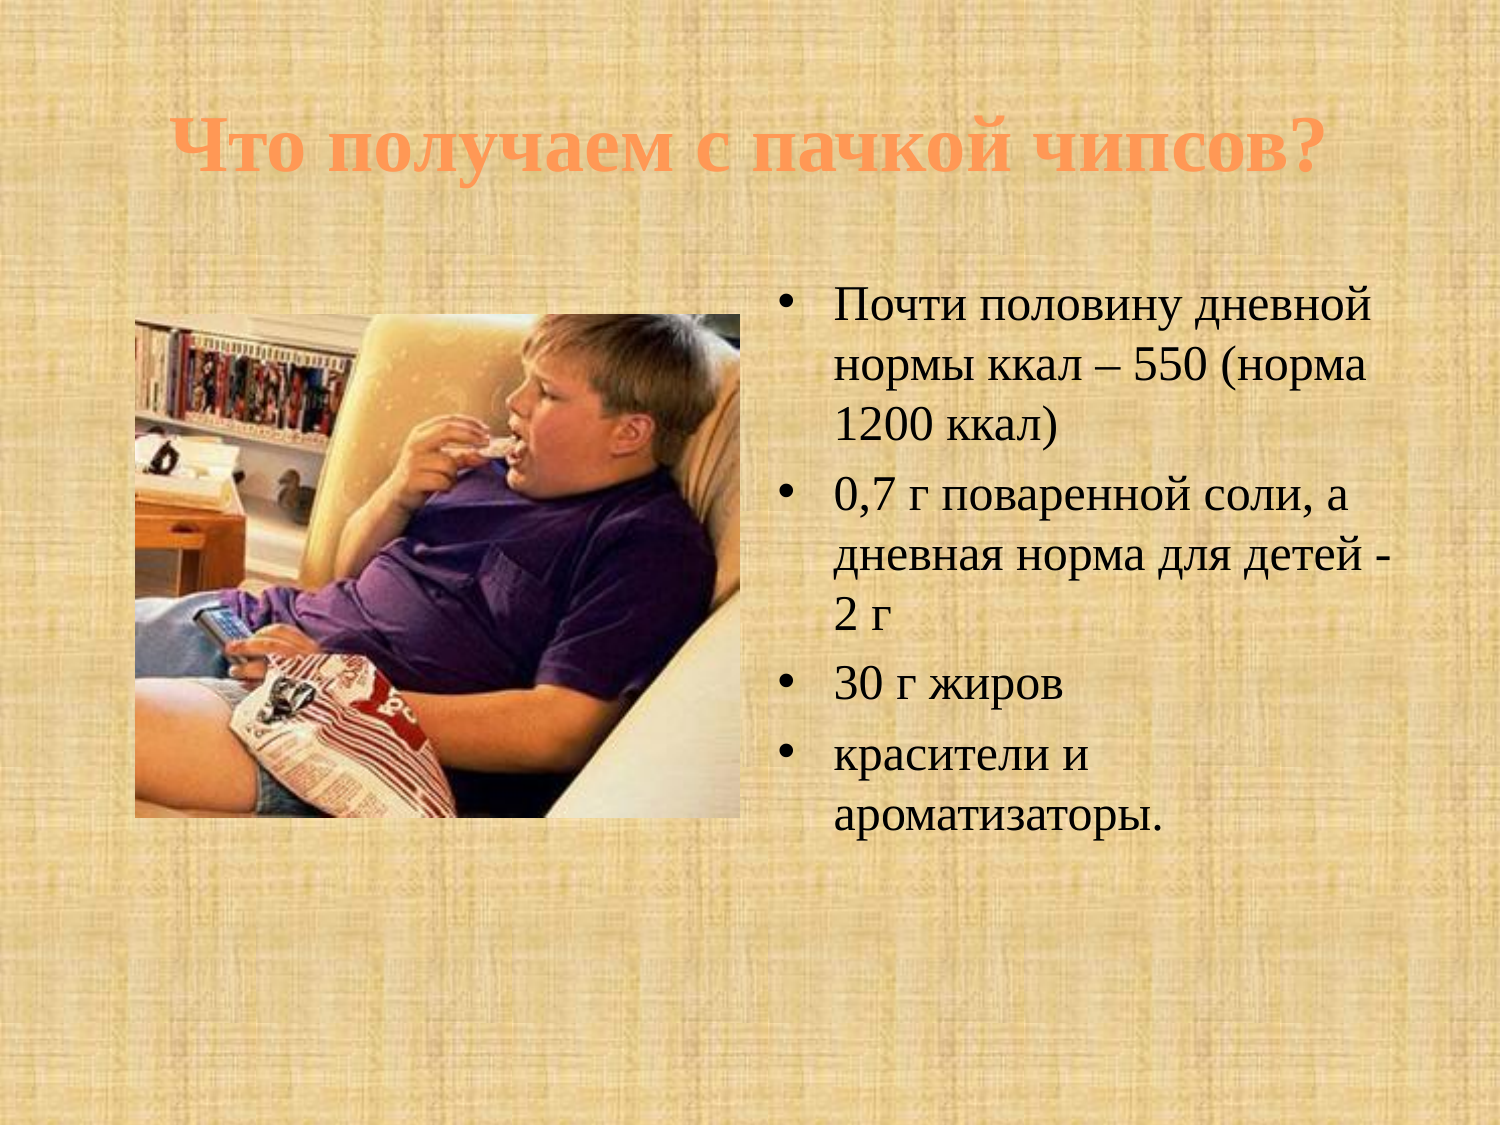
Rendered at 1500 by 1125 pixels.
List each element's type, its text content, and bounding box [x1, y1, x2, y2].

title Что получаем с пачкой чипсов? [75, 45, 1425, 233]
picture [0, 0, 1500, 1125]
list Почти половину дневной нормы ккал – 550 (норма 1200 ккал) 0,7 г поваренной соли, а дневная норма для детей - 2 г 30 г жиров красители и ароматизаторы. [762, 262, 1425, 1005]
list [135, 314, 740, 818]
